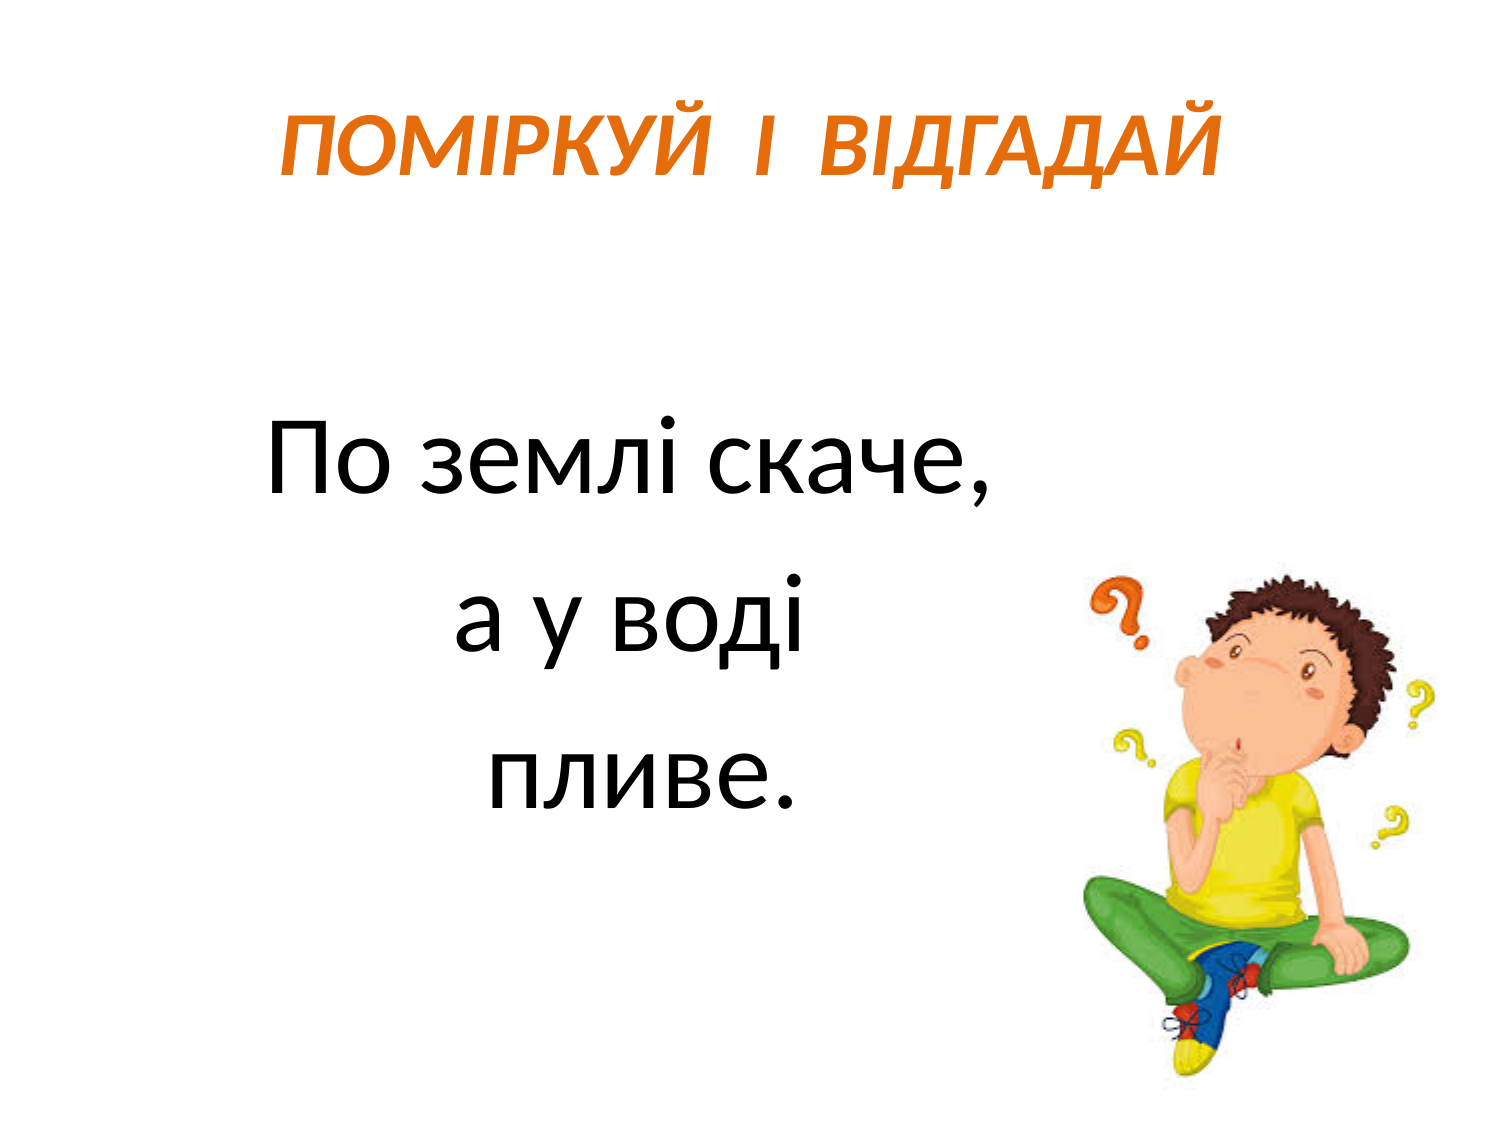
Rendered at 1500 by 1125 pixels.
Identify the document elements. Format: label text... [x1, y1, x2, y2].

picture [1068, 562, 1451, 1090]
list По землі скаче, а у воді пливе. [75, 373, 1211, 1024]
title ПОМІРКУЙ І ВІДГАДАЙ [75, 45, 1425, 233]
